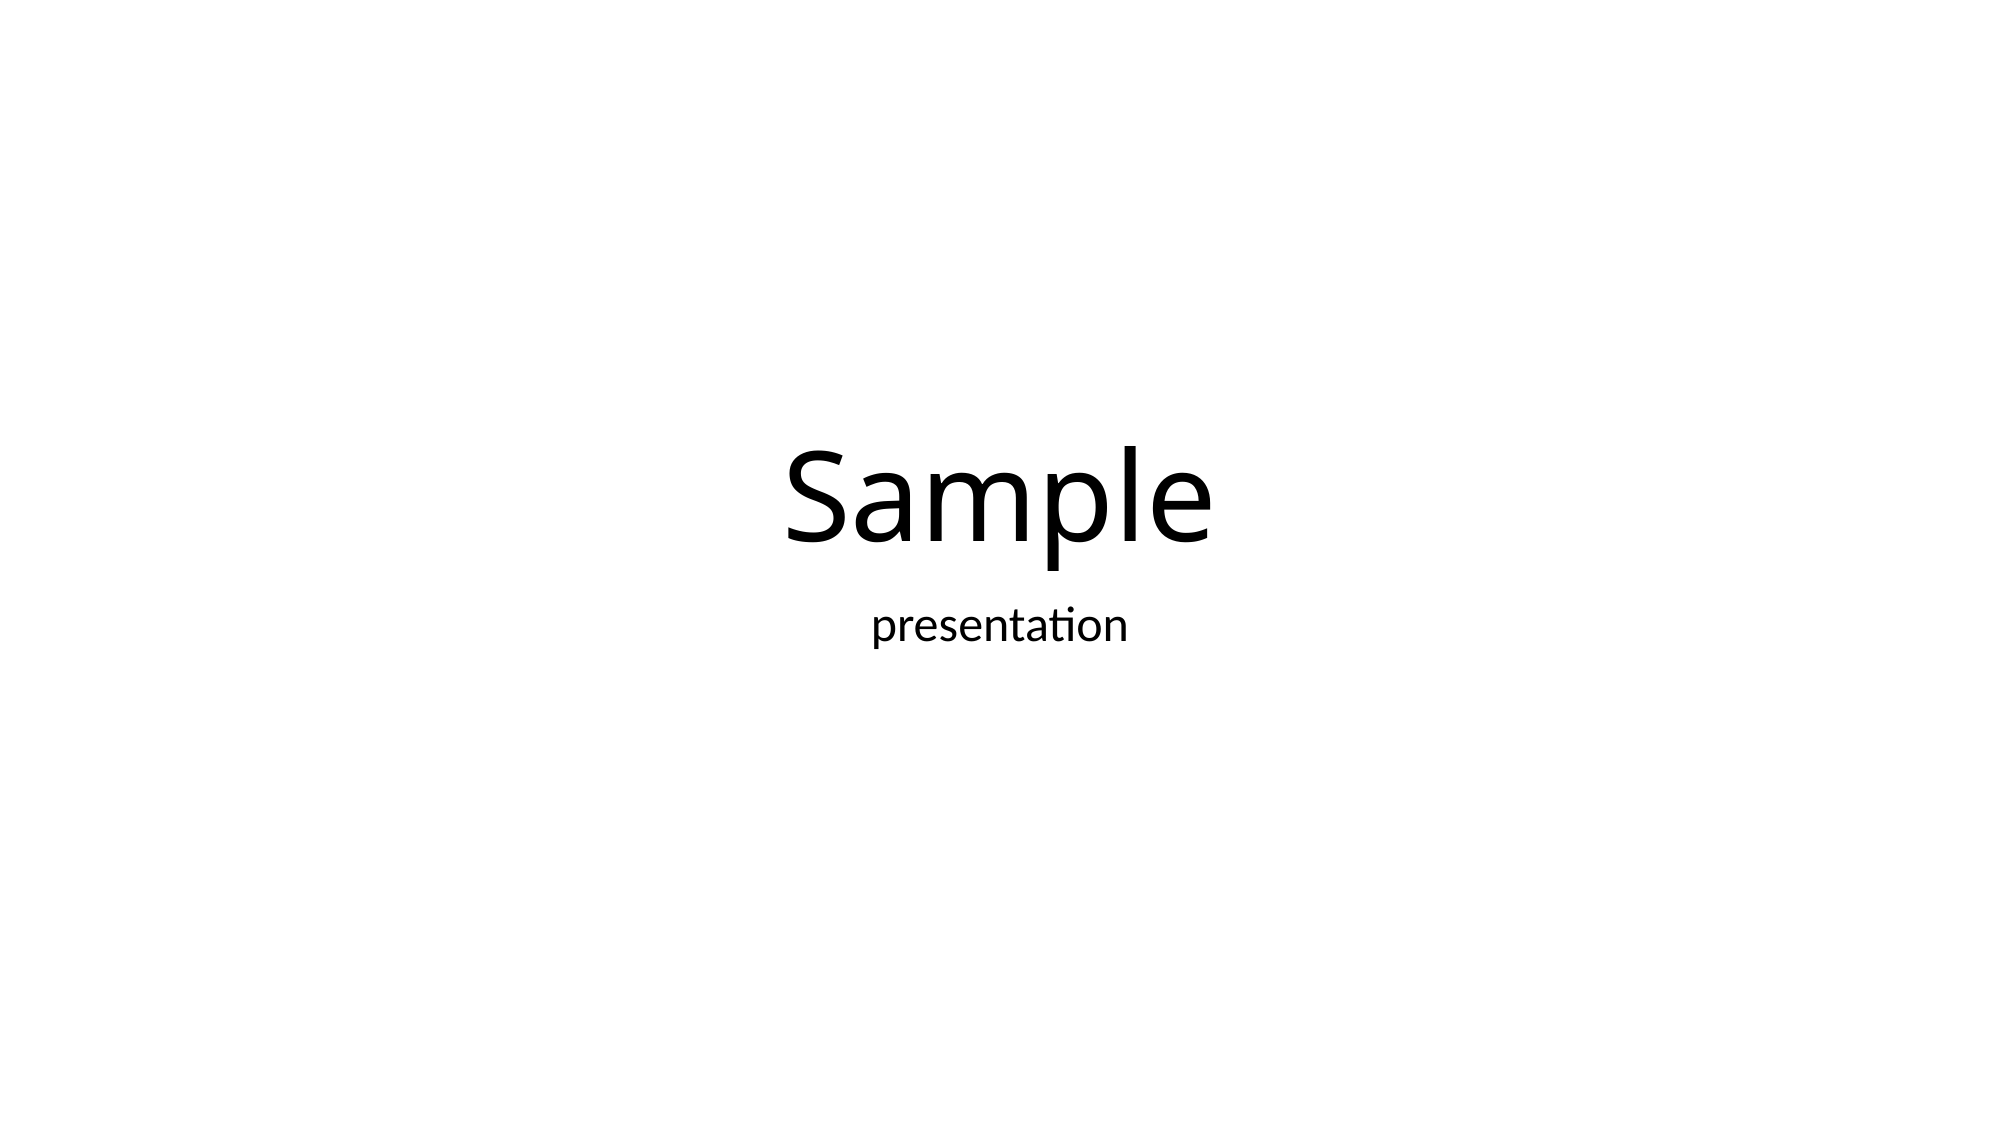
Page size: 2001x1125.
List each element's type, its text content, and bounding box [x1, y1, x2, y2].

subtitle presentation [249, 590, 1750, 863]
title Sample [249, 184, 1750, 576]
